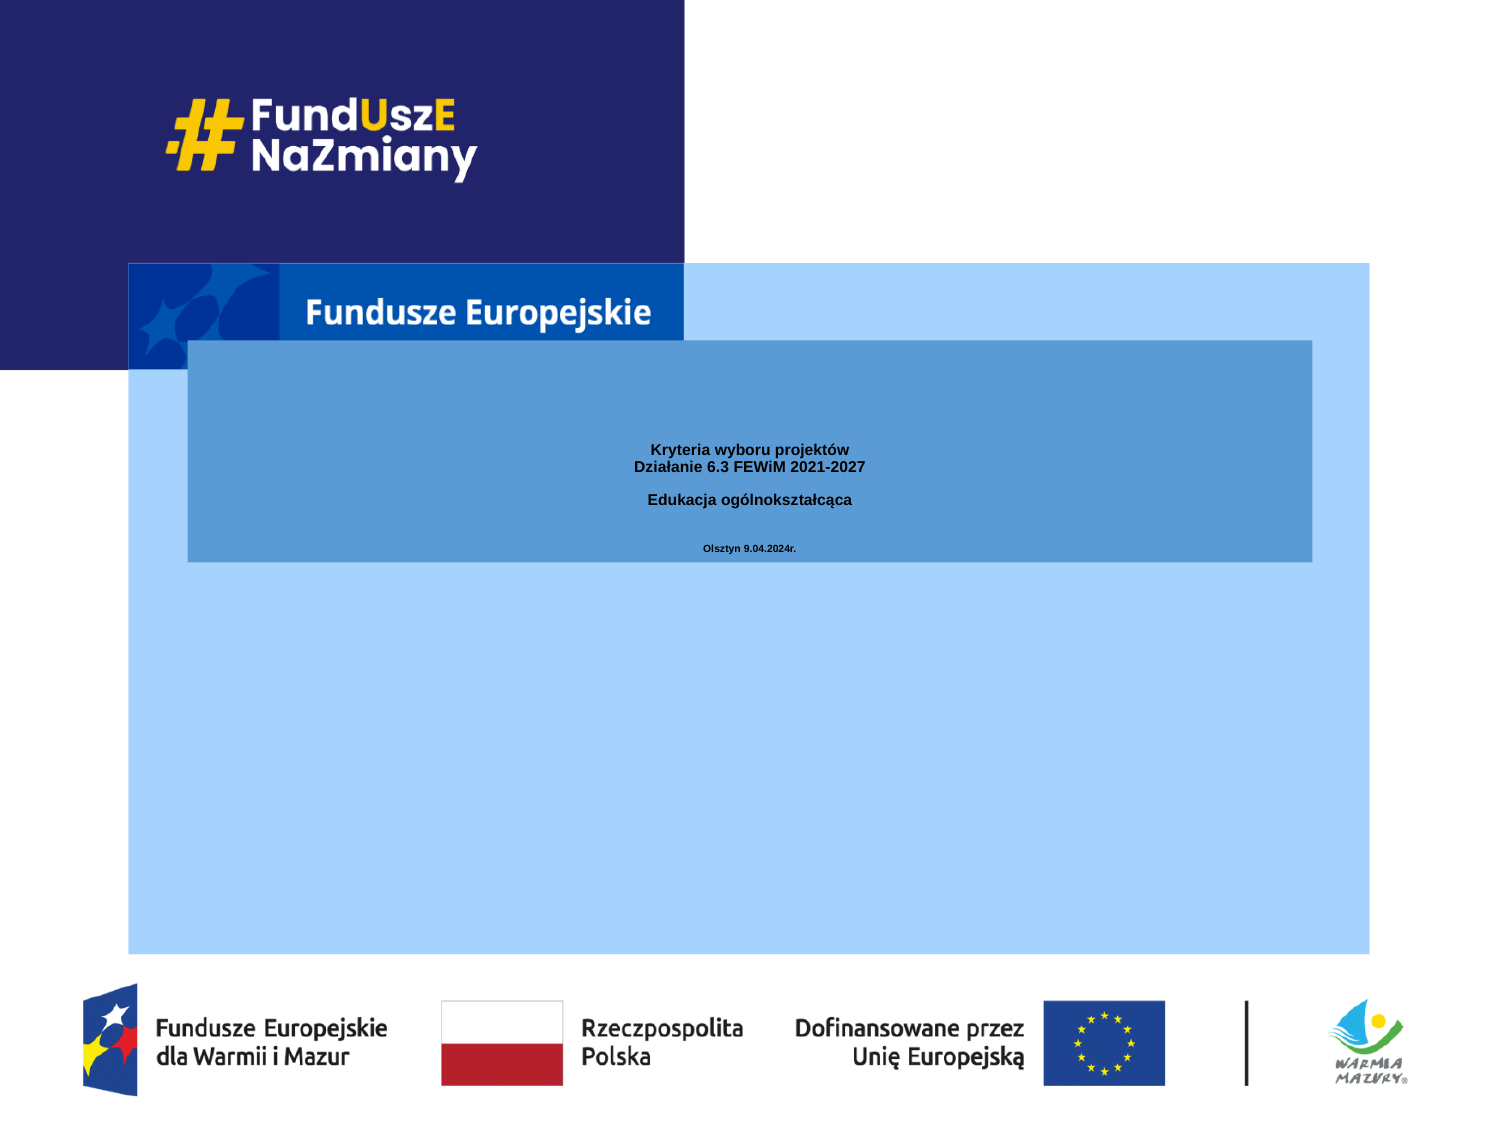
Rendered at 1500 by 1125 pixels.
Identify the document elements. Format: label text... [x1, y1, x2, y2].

picture [0, 0, 1499, 1125]
title Kryteria wyboru projektów Działanie 6.3 FEWiM 2021-2027 Edukacja ogólnokształcąca Olsztyn 9.04.2024r. [187, 340, 1313, 563]
